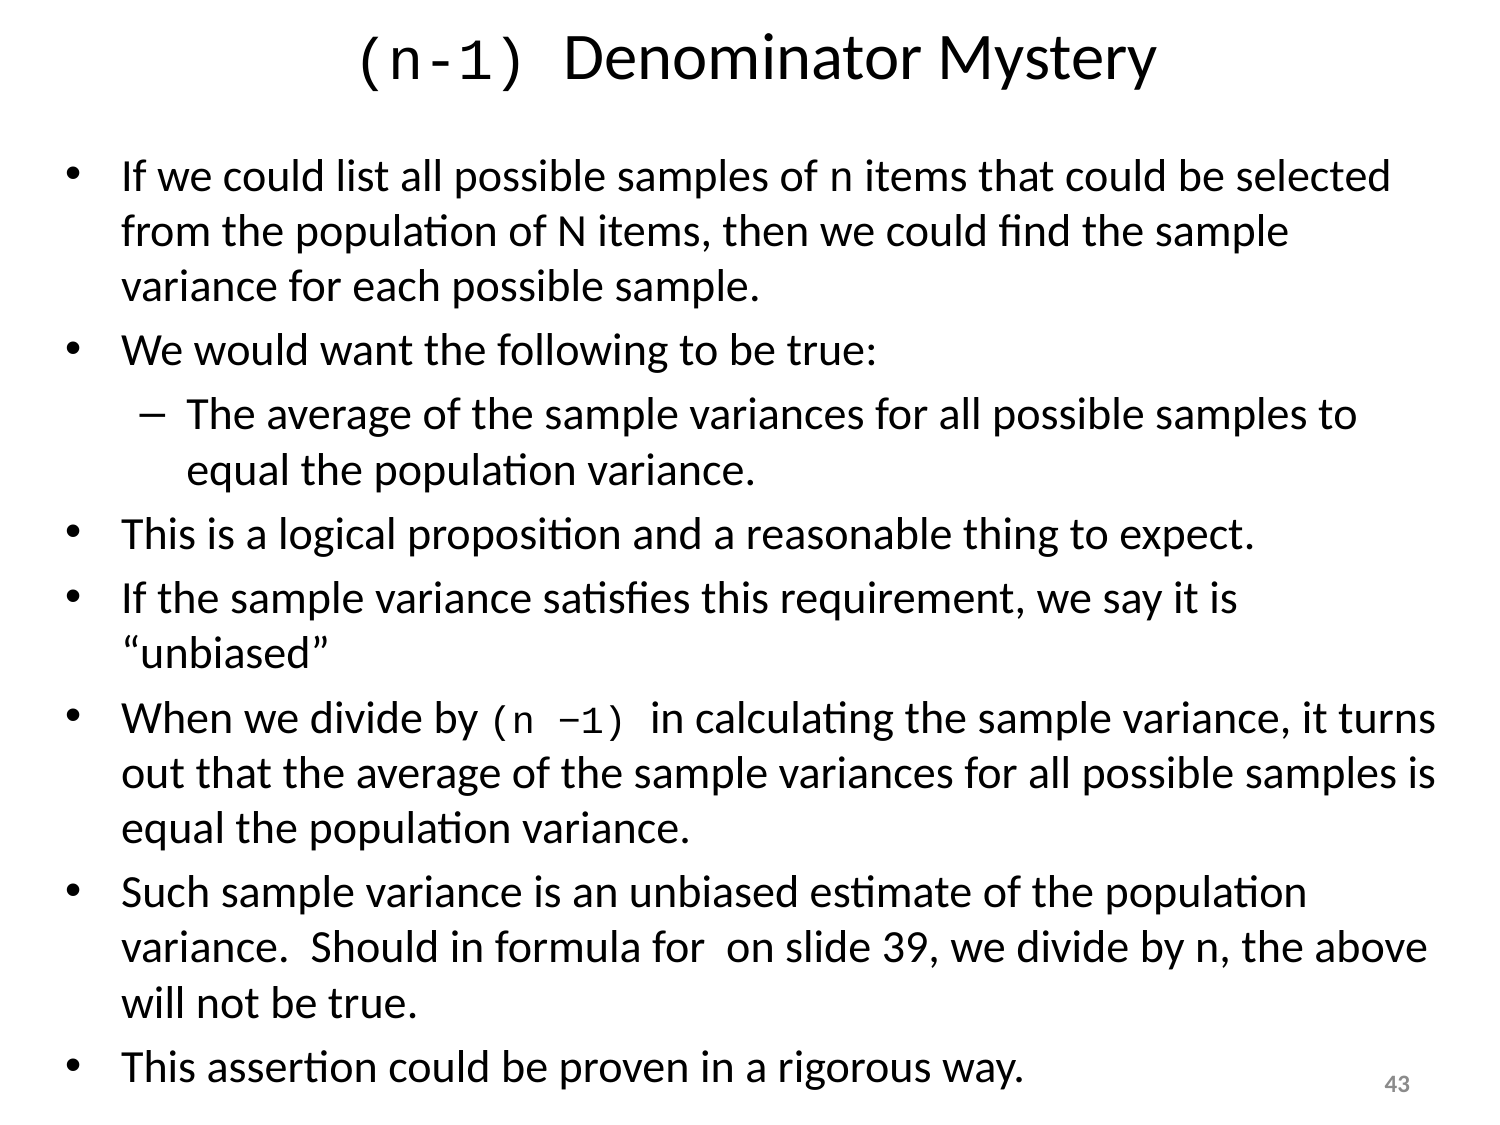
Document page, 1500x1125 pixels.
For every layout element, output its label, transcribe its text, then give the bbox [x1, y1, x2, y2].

title (n-1) Denominator Mystery [50, 2, 1463, 103]
slide_number 43 [1074, 1062, 1425, 1103]
